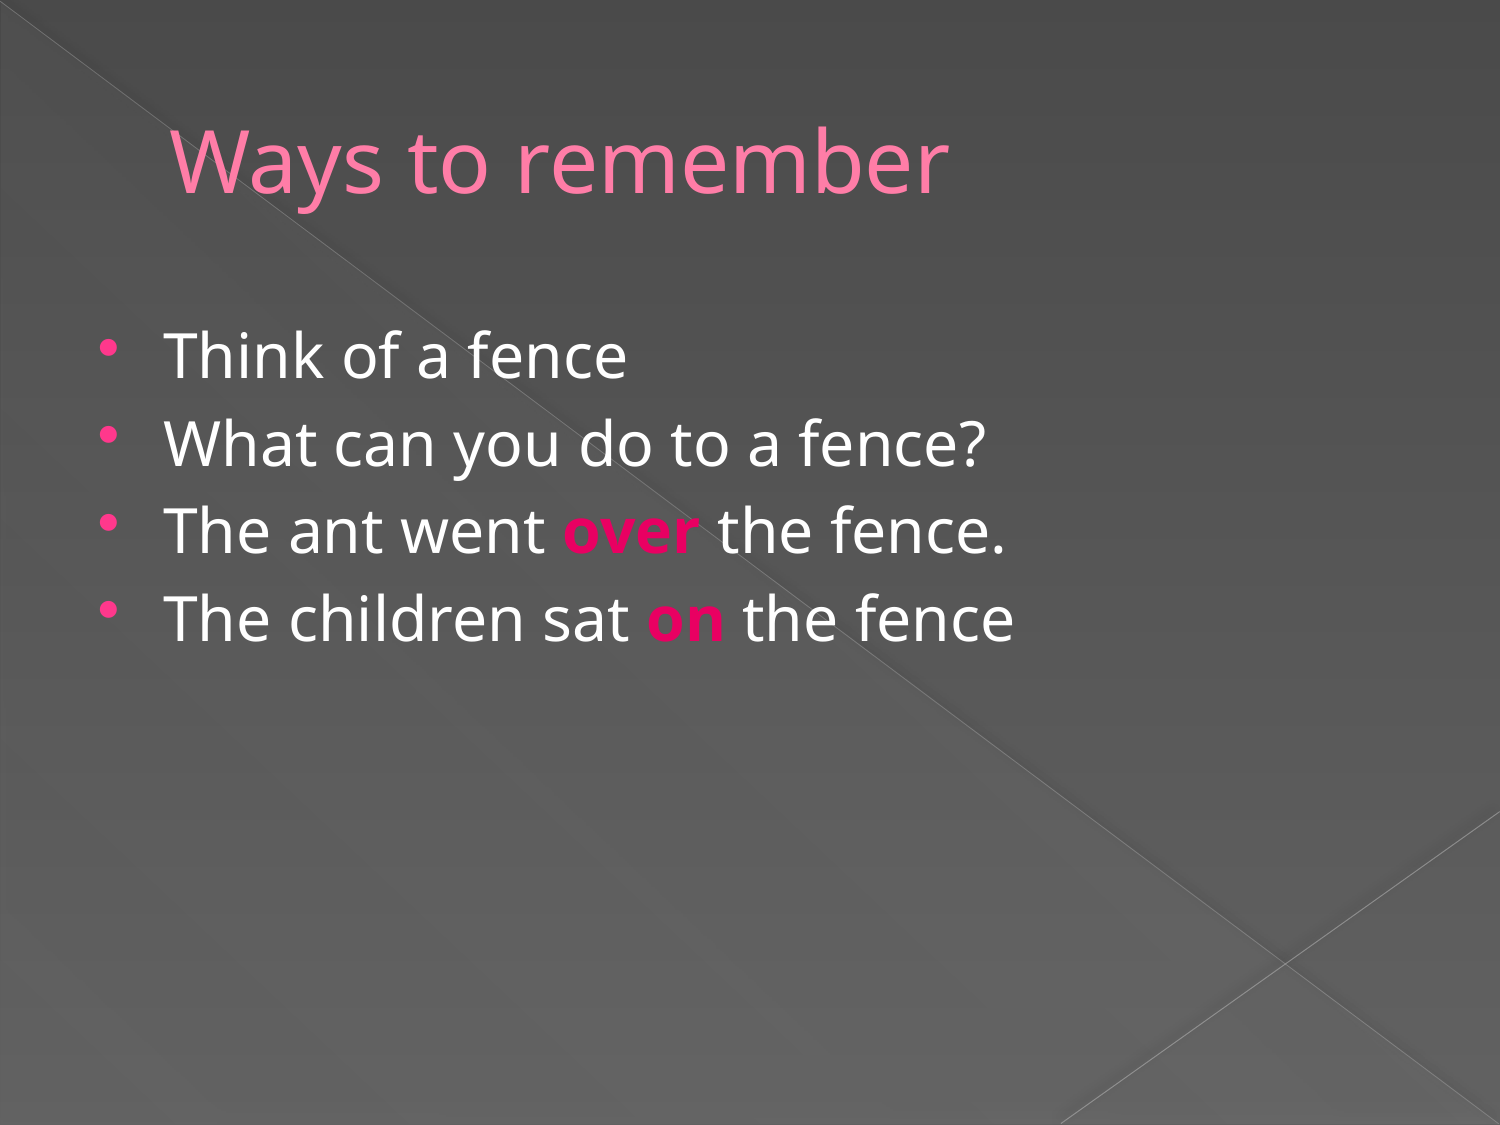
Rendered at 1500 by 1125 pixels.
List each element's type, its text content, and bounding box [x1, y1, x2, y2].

list Think of a fence What can you do to a fence? The ant went over the fence. The children sat on the fence [75, 308, 1425, 1059]
title Ways to remember [75, 43, 1425, 274]
